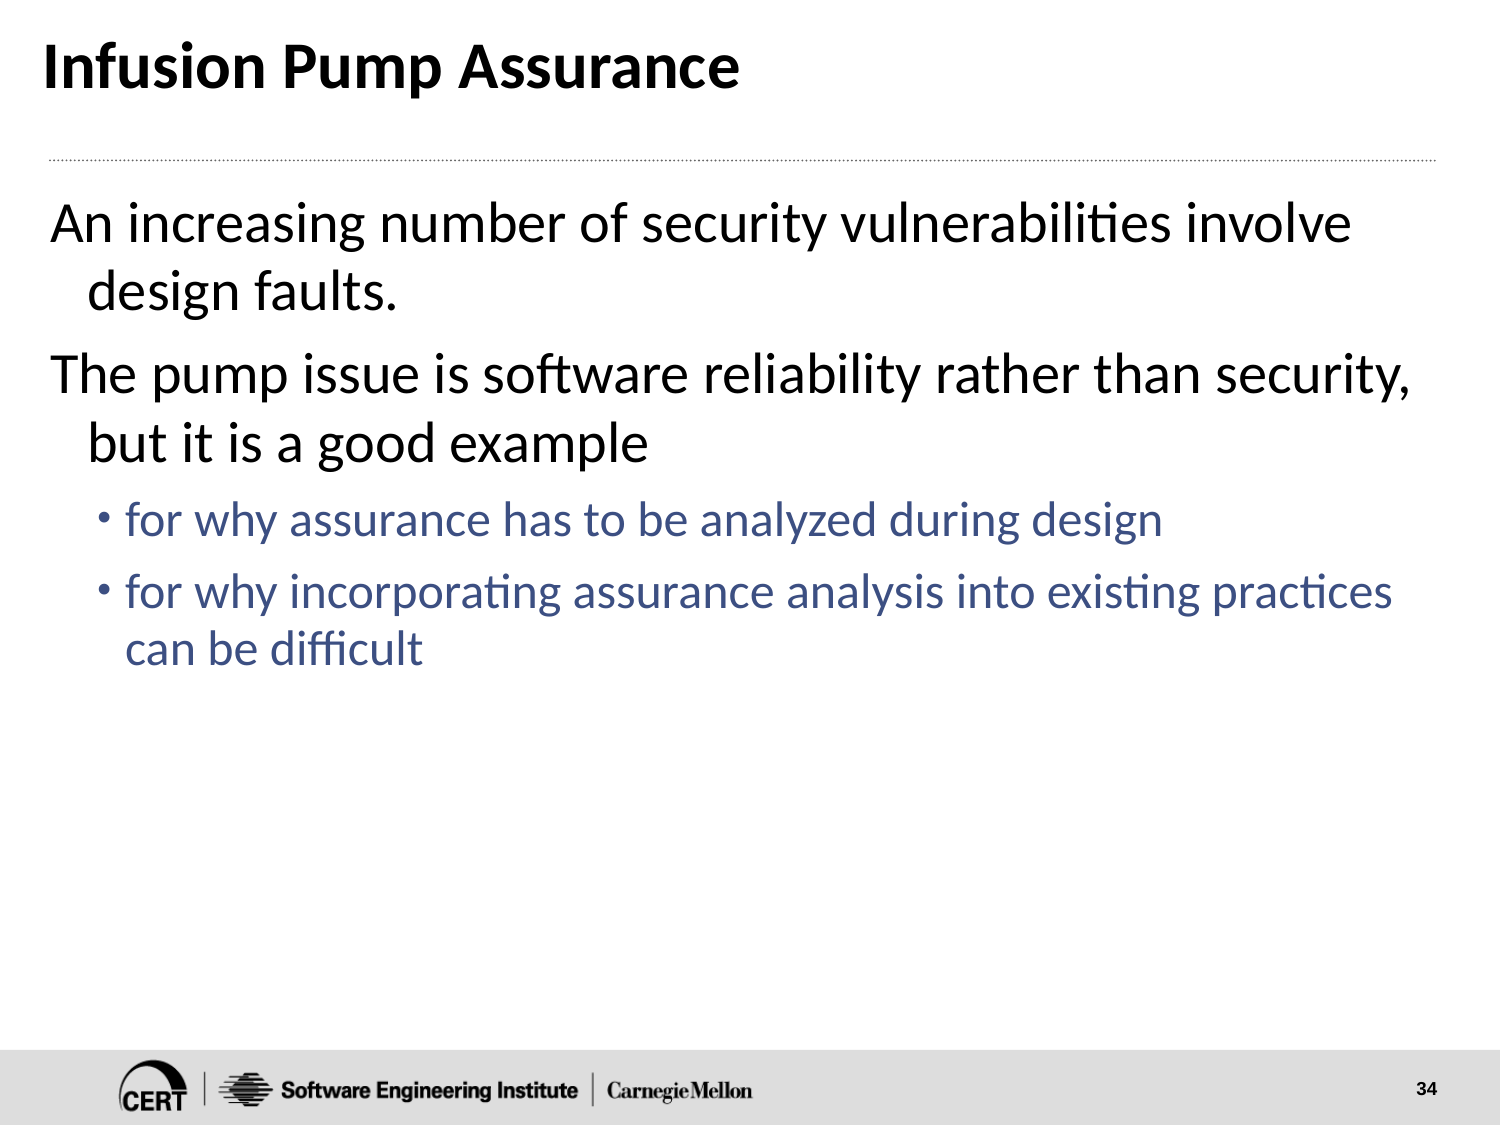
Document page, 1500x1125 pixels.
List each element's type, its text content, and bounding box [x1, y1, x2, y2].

list An increasing number of security vulnerabilities involve design faults. The pump issue is software reliability rather than security, but it is a good example for why assurance has to be analyzed during design for why incorporating assurance analysis into existing practices can be difficult [49, 187, 1438, 1001]
title Infusion Pump Assurance [42, 37, 1434, 155]
picture [102, 1056, 765, 1117]
